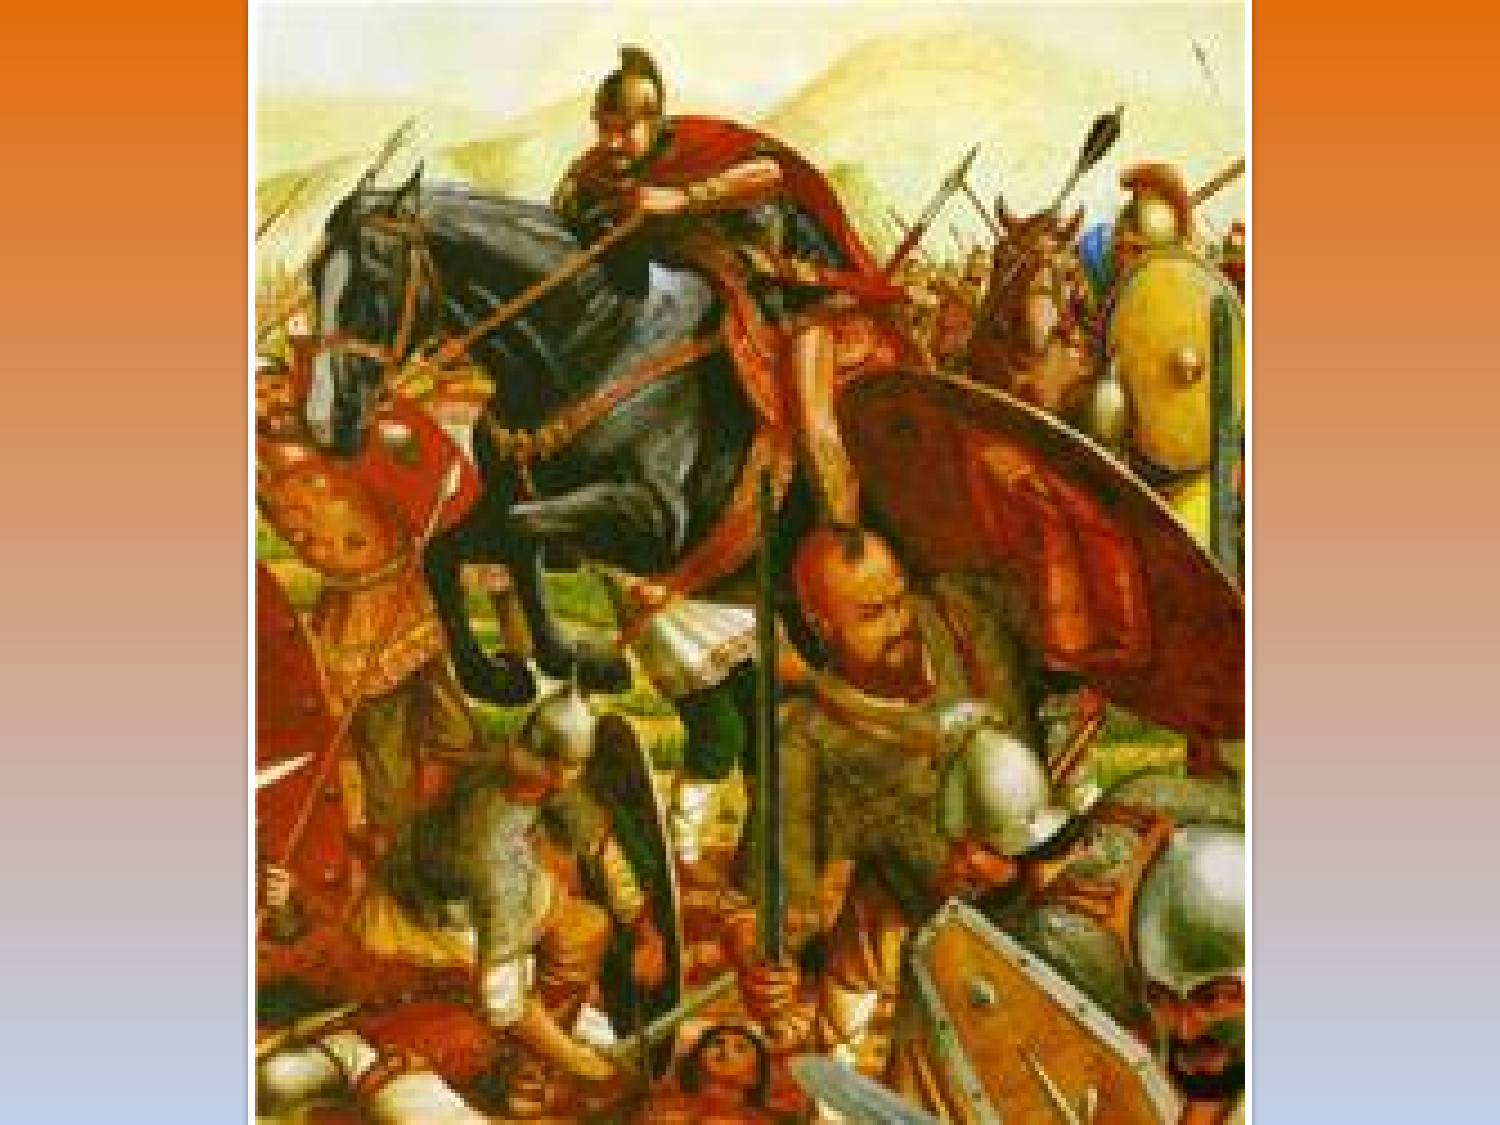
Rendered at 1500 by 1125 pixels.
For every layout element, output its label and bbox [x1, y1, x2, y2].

picture [254, 0, 1246, 1125]
